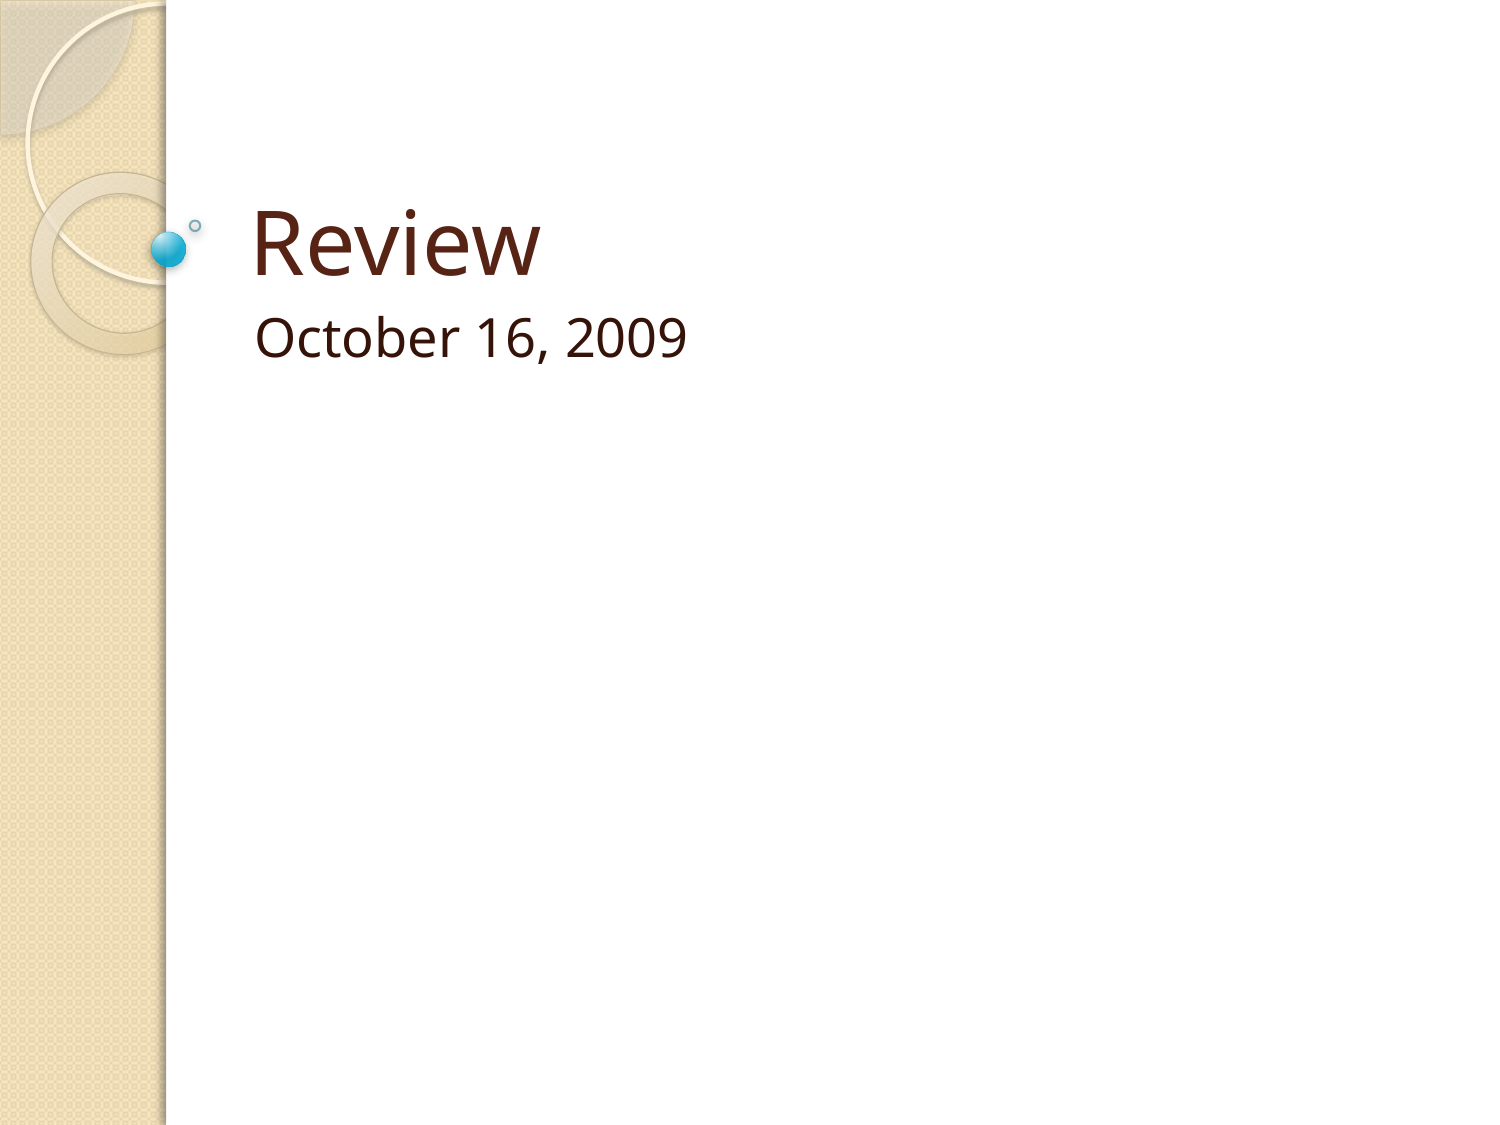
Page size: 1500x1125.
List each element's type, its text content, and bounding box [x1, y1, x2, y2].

subtitle October 16, 2009 [234, 303, 1450, 591]
title Review [234, 59, 1450, 301]
